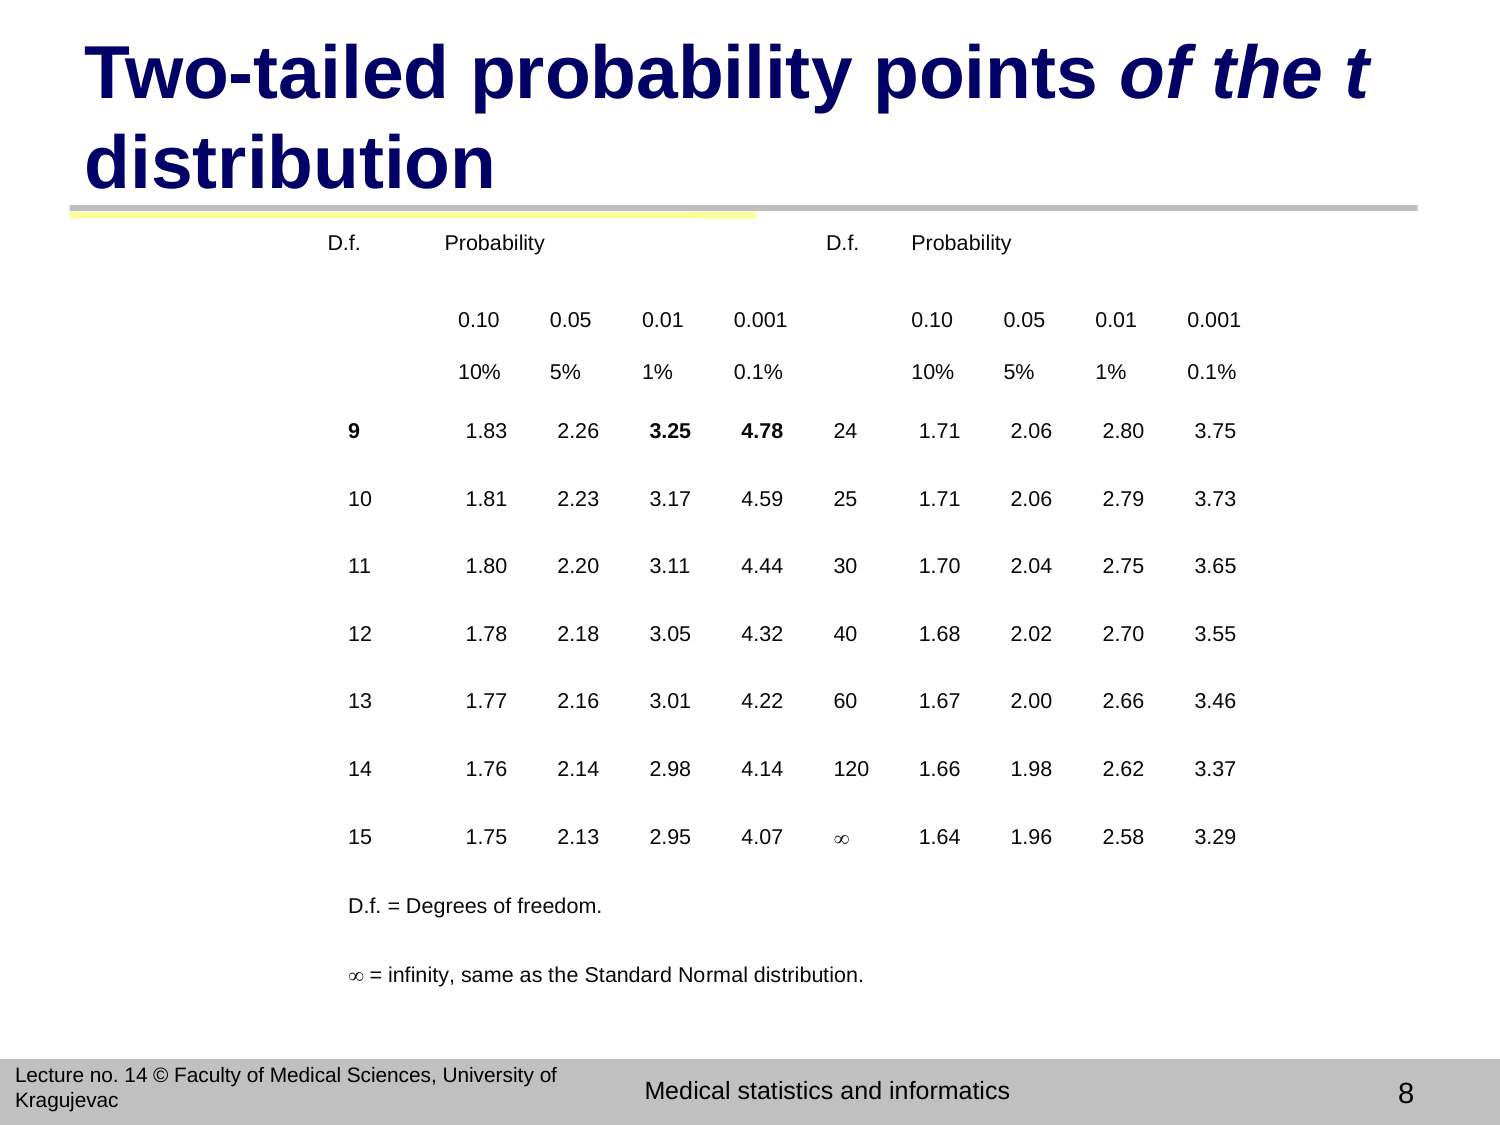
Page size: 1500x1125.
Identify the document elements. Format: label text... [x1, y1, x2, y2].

slide_number 8 [1164, 1066, 1430, 1125]
footer Medical statistics and informatics [512, 1066, 1144, 1125]
slide_number Lecture no. 14 © Faculty of Medical Sciences, University of Kragujevac [0, 1053, 625, 1108]
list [304, 216, 1326, 1046]
title Two-tailed probability points of the t distribution [69, 19, 1426, 208]
